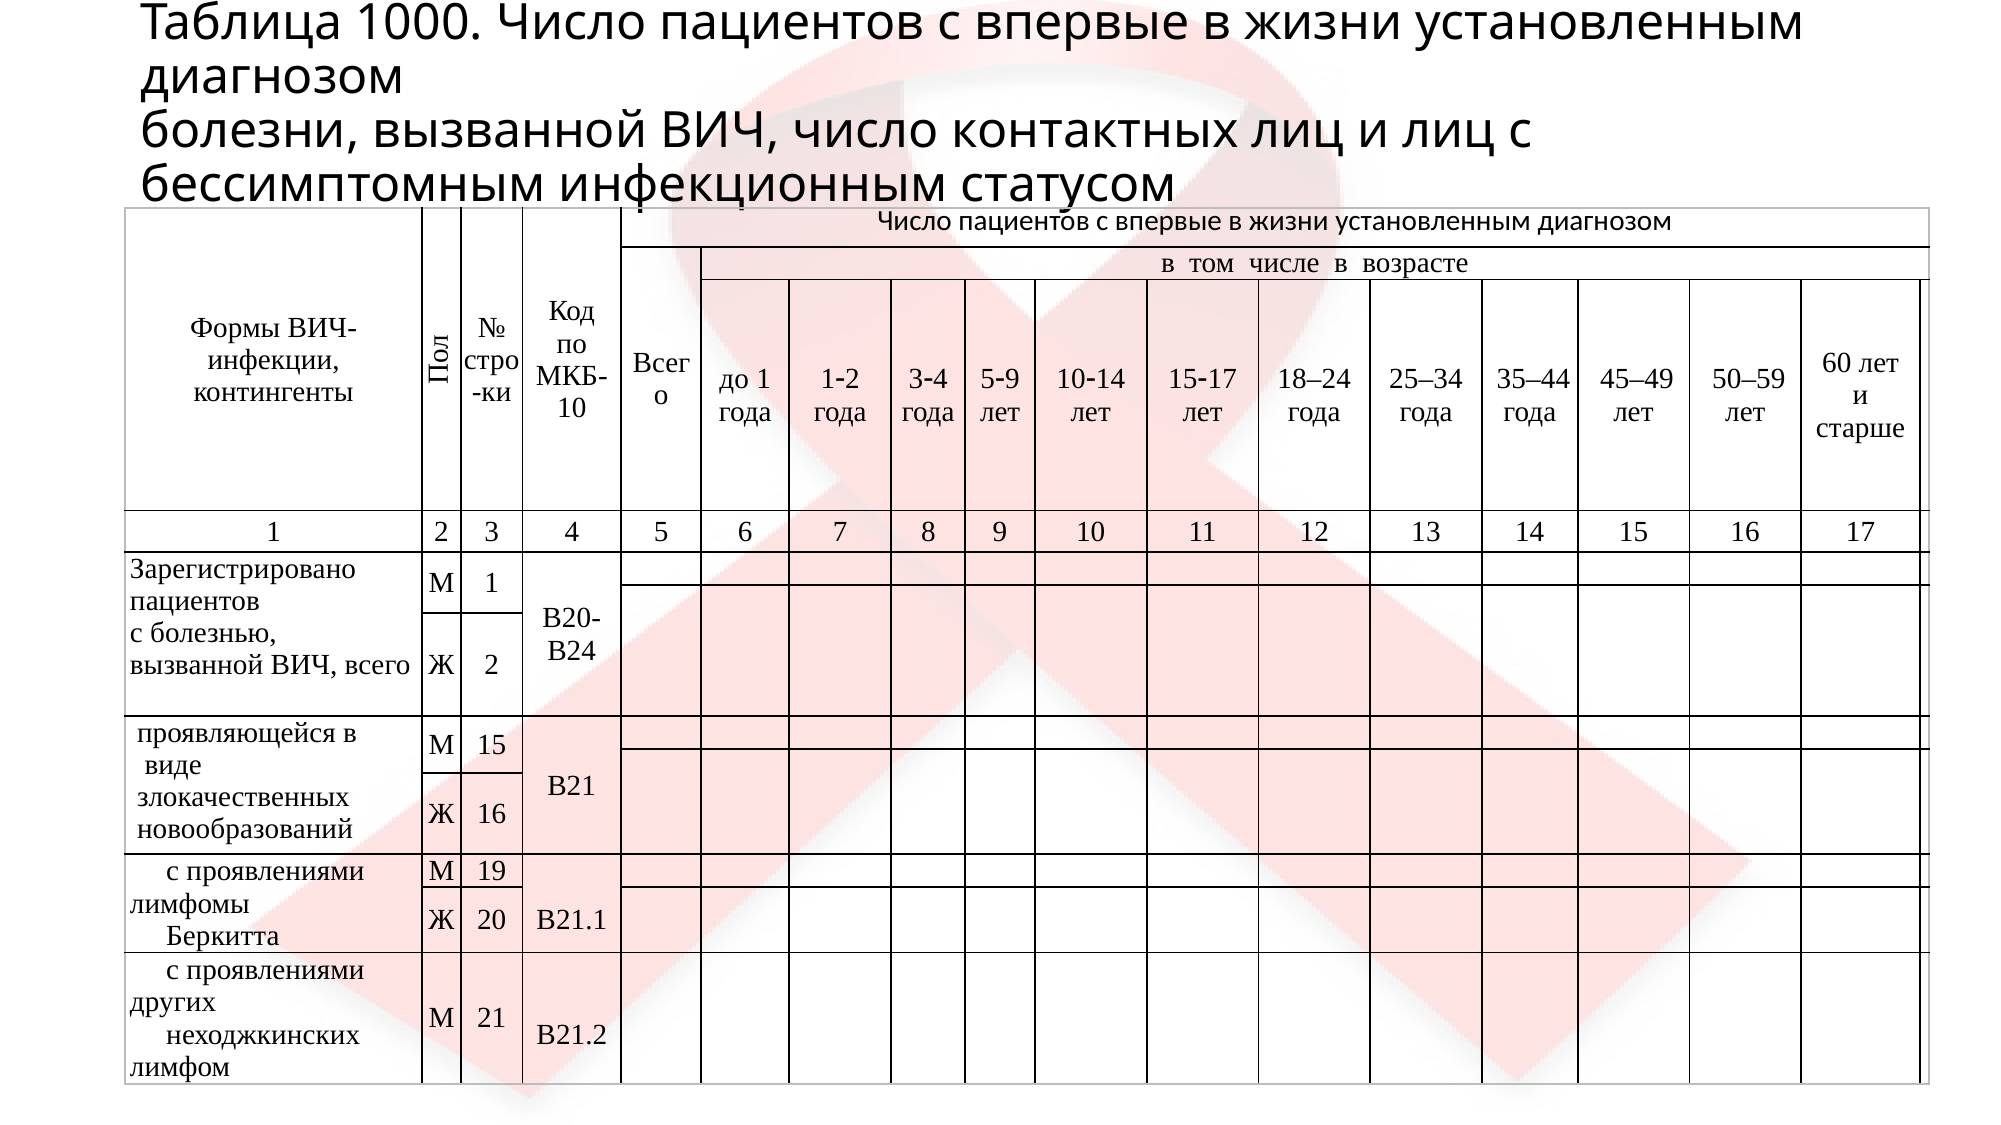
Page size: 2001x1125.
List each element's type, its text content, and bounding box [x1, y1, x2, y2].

table_cell В20-В24 [523, 553, 620, 715]
table_cell 14 [1483, 511, 1577, 551]
table_header № стро-ки [462, 209, 522, 510]
table_cell [1148, 750, 1258, 853]
table_header Пол [423, 209, 460, 510]
table_cell [1579, 888, 1689, 952]
table_cell в том числе в возрасте [702, 248, 1928, 279]
table_cell [892, 888, 964, 952]
table_cell 2 [462, 614, 522, 715]
table_cell [1371, 553, 1481, 584]
table_cell 9 [966, 511, 1034, 551]
table_cell [1802, 888, 1919, 952]
table_cell [966, 888, 1034, 952]
table_cell Зарегистрировано пациентов с болезнью, вызванной ВИЧ, всего [126, 553, 421, 715]
table_cell проявляющейся в виде злокачественных новообразований [126, 717, 421, 853]
table_cell [1579, 717, 1689, 748]
table_cell [790, 750, 890, 853]
table_cell [702, 888, 788, 952]
table_cell Ж [423, 614, 460, 715]
table_cell 45–49 лет [1579, 280, 1689, 510]
table_cell [1921, 586, 1928, 715]
table_cell 18–24 года [1259, 280, 1369, 510]
table_cell [790, 586, 890, 715]
table_cell [1802, 855, 1919, 886]
table_cell [622, 750, 700, 853]
table_cell [1579, 553, 1689, 584]
table_cell 11 [1148, 511, 1258, 551]
table_cell Ж [423, 774, 460, 853]
table_cell [1148, 586, 1258, 715]
table_cell [892, 553, 964, 584]
table_cell [1259, 953, 1369, 1083]
table_cell В21.1 [523, 855, 620, 952]
table_cell [622, 855, 700, 886]
table_cell [892, 586, 964, 715]
table_cell [1579, 855, 1689, 886]
table_cell [1259, 717, 1369, 748]
table_cell [622, 553, 700, 584]
table_cell [622, 953, 700, 1083]
table_cell М [423, 553, 460, 612]
table_cell с проявлениями лимфомы Беркитта [126, 855, 421, 952]
table_cell [1483, 953, 1577, 1083]
table_cell [1921, 888, 1928, 952]
table_cell [1483, 553, 1577, 584]
table_cell [1371, 586, 1481, 715]
table_header Код по МКБ-10 [523, 209, 620, 510]
table_cell [1690, 750, 1800, 853]
table_cell [1921, 953, 1928, 1083]
table_cell [1259, 888, 1369, 952]
table_cell [1579, 586, 1689, 715]
table_cell 1517 лет [1148, 280, 1258, 510]
table_cell [1371, 750, 1481, 853]
table_cell [966, 553, 1034, 584]
table_cell [966, 855, 1034, 886]
table_cell [1371, 855, 1481, 886]
table_cell [1259, 750, 1369, 853]
table_cell 19 [462, 855, 522, 886]
table_cell [1148, 953, 1258, 1083]
table_cell 2 [423, 511, 460, 551]
table_cell [1921, 855, 1928, 886]
table_cell [966, 717, 1034, 748]
table_cell с проявлениями других неходжкинских лимфом [126, 953, 421, 1083]
table_cell [1921, 750, 1928, 853]
table_cell [1921, 280, 1928, 510]
table_cell [1483, 855, 1577, 886]
table_cell [1036, 855, 1146, 886]
table_cell 12 [1259, 511, 1369, 551]
table_cell [790, 717, 890, 748]
table_cell [1036, 888, 1146, 952]
table_cell 13 [1371, 511, 1481, 551]
table_cell [1036, 717, 1146, 748]
table_cell 20 [462, 888, 522, 952]
table_cell [1690, 888, 1800, 952]
table_cell [892, 855, 964, 886]
table_cell [1148, 717, 1258, 748]
table_cell Ж [423, 888, 460, 952]
title Таблица 1000. Число пациентов с впервые в жизни установленным диагнозом болезни, вызванной ВИЧ, число контактных лиц и лиц с бессимптомным инфекционным статусом [125, 25, 1930, 207]
table_cell 34 года [892, 280, 964, 510]
table_cell [1483, 888, 1577, 952]
table_cell [702, 855, 788, 886]
table_cell 3 [462, 511, 522, 551]
table_cell В21 [523, 717, 620, 853]
table_cell 1 [126, 511, 421, 551]
table_cell [702, 553, 788, 584]
table_cell 21 [462, 953, 522, 1083]
table_cell 1 [462, 553, 522, 612]
table_cell 50–59 лет [1690, 280, 1800, 510]
table_header Формы ВИЧ-инфекции, контингенты [126, 209, 421, 510]
table_cell 6 [702, 511, 788, 551]
table_cell 59 лет [966, 280, 1034, 510]
table_cell 15 [1579, 511, 1689, 551]
table_cell [1148, 553, 1258, 584]
table_cell 25–34 года [1371, 280, 1481, 510]
table_cell Всего [622, 248, 700, 510]
table_cell [1036, 553, 1146, 584]
table_cell [790, 553, 890, 584]
table_cell В21.2 [523, 953, 620, 1083]
table_cell [622, 717, 700, 748]
table_cell 60 лет и старше [1802, 280, 1919, 510]
table_cell [1690, 953, 1800, 1083]
table_header Число пациентов с впервые в жизни установленным диагнозом [622, 209, 1928, 246]
table_cell [1802, 750, 1919, 853]
table_cell [790, 953, 890, 1083]
table_cell [966, 586, 1034, 715]
table_cell [702, 586, 788, 715]
table_cell [1690, 717, 1800, 748]
table_cell [892, 750, 964, 853]
table_cell М [423, 855, 460, 886]
table_cell [1259, 586, 1369, 715]
table_cell [1483, 717, 1577, 748]
table_cell 4 [523, 511, 620, 551]
table_cell [1579, 750, 1689, 853]
table_cell [1371, 888, 1481, 952]
table_cell [1690, 586, 1800, 715]
table_cell [1036, 750, 1146, 853]
table_cell [1483, 750, 1577, 853]
table_cell до 1 года [702, 280, 788, 510]
table_cell [892, 953, 964, 1083]
table_cell [1148, 888, 1258, 952]
table_cell [1802, 586, 1919, 715]
table_cell 7 [790, 511, 890, 551]
table_cell 8 [892, 511, 964, 551]
table_cell 17 [1802, 511, 1919, 551]
table_cell 10 [1036, 511, 1146, 551]
table_cell 35–44 года [1483, 280, 1577, 510]
table_cell [1483, 586, 1577, 715]
table_cell [702, 750, 788, 853]
table_cell [1690, 553, 1800, 584]
table_cell [1690, 855, 1800, 886]
table_cell [966, 953, 1034, 1083]
table_cell [1579, 953, 1689, 1083]
table_cell [1259, 855, 1369, 886]
table_cell [790, 855, 890, 886]
table_cell [1921, 717, 1928, 748]
table_cell [622, 888, 700, 952]
table_cell 16 [462, 774, 522, 853]
table_cell М [423, 717, 460, 772]
table_cell [1259, 553, 1369, 584]
table_cell [702, 953, 788, 1083]
table_cell [1036, 953, 1146, 1083]
table_cell [892, 717, 964, 748]
table_cell 12 года [790, 280, 890, 510]
table_cell [702, 717, 788, 748]
table_cell 1014 лет [1036, 280, 1146, 510]
table_cell [1802, 953, 1919, 1083]
table_cell [1921, 511, 1928, 551]
table_cell 5 [622, 511, 700, 551]
table_cell [966, 750, 1034, 853]
table_cell [1148, 855, 1258, 886]
table_cell [1371, 717, 1481, 748]
table_cell [1802, 717, 1919, 748]
table_cell 15 [462, 717, 522, 772]
table_cell [1802, 553, 1919, 584]
table_cell М [423, 953, 460, 1083]
table_cell [1921, 553, 1928, 584]
table_cell [622, 586, 700, 715]
table_cell [1036, 586, 1146, 715]
table_cell 16 [1690, 511, 1800, 551]
table_cell [1371, 953, 1481, 1083]
table_cell [790, 888, 890, 952]
